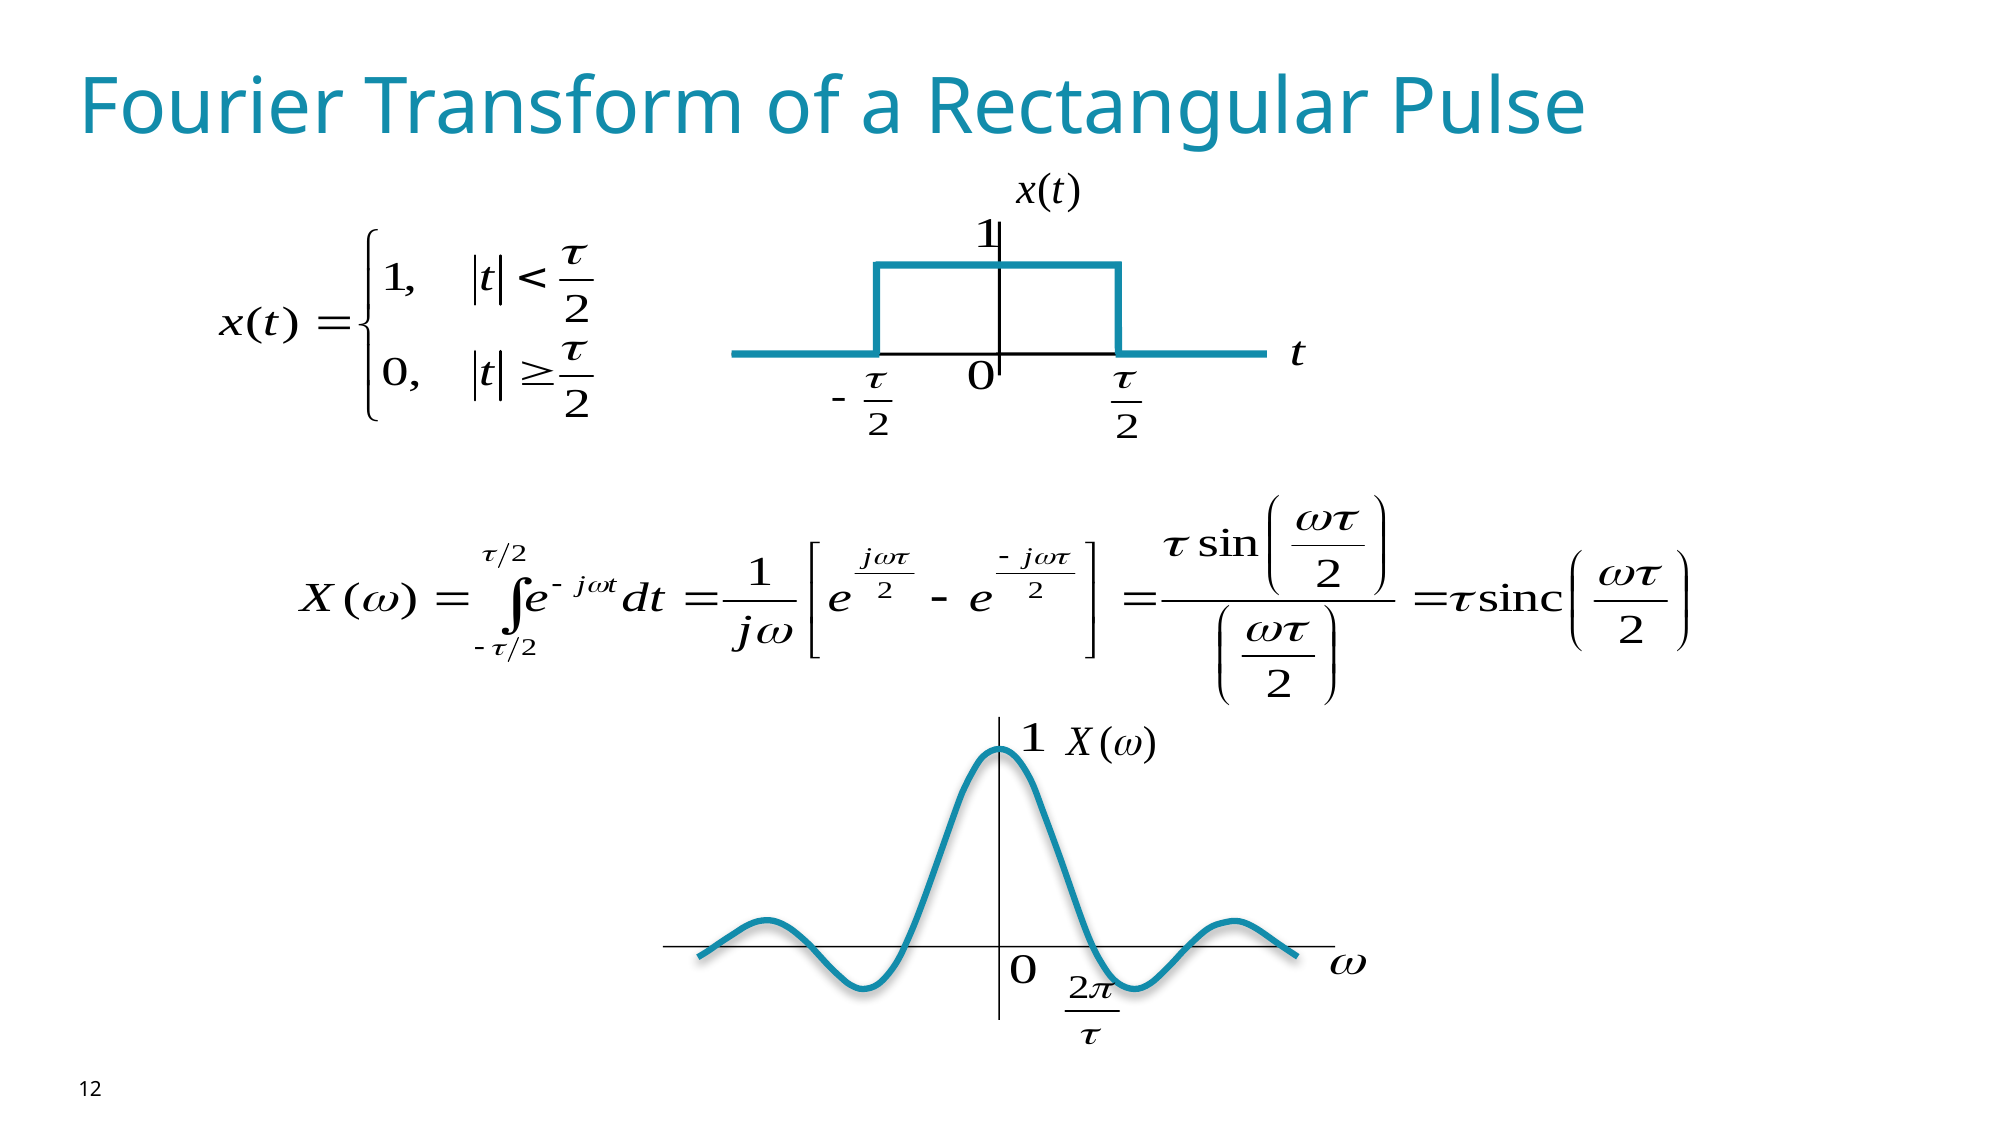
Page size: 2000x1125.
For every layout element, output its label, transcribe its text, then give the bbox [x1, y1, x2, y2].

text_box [731, 162, 1316, 447]
title Fourier Transform of a Rectangular Pulse [78, 55, 1910, 150]
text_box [286, 487, 1704, 715]
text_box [208, 219, 605, 432]
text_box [662, 711, 1377, 1053]
